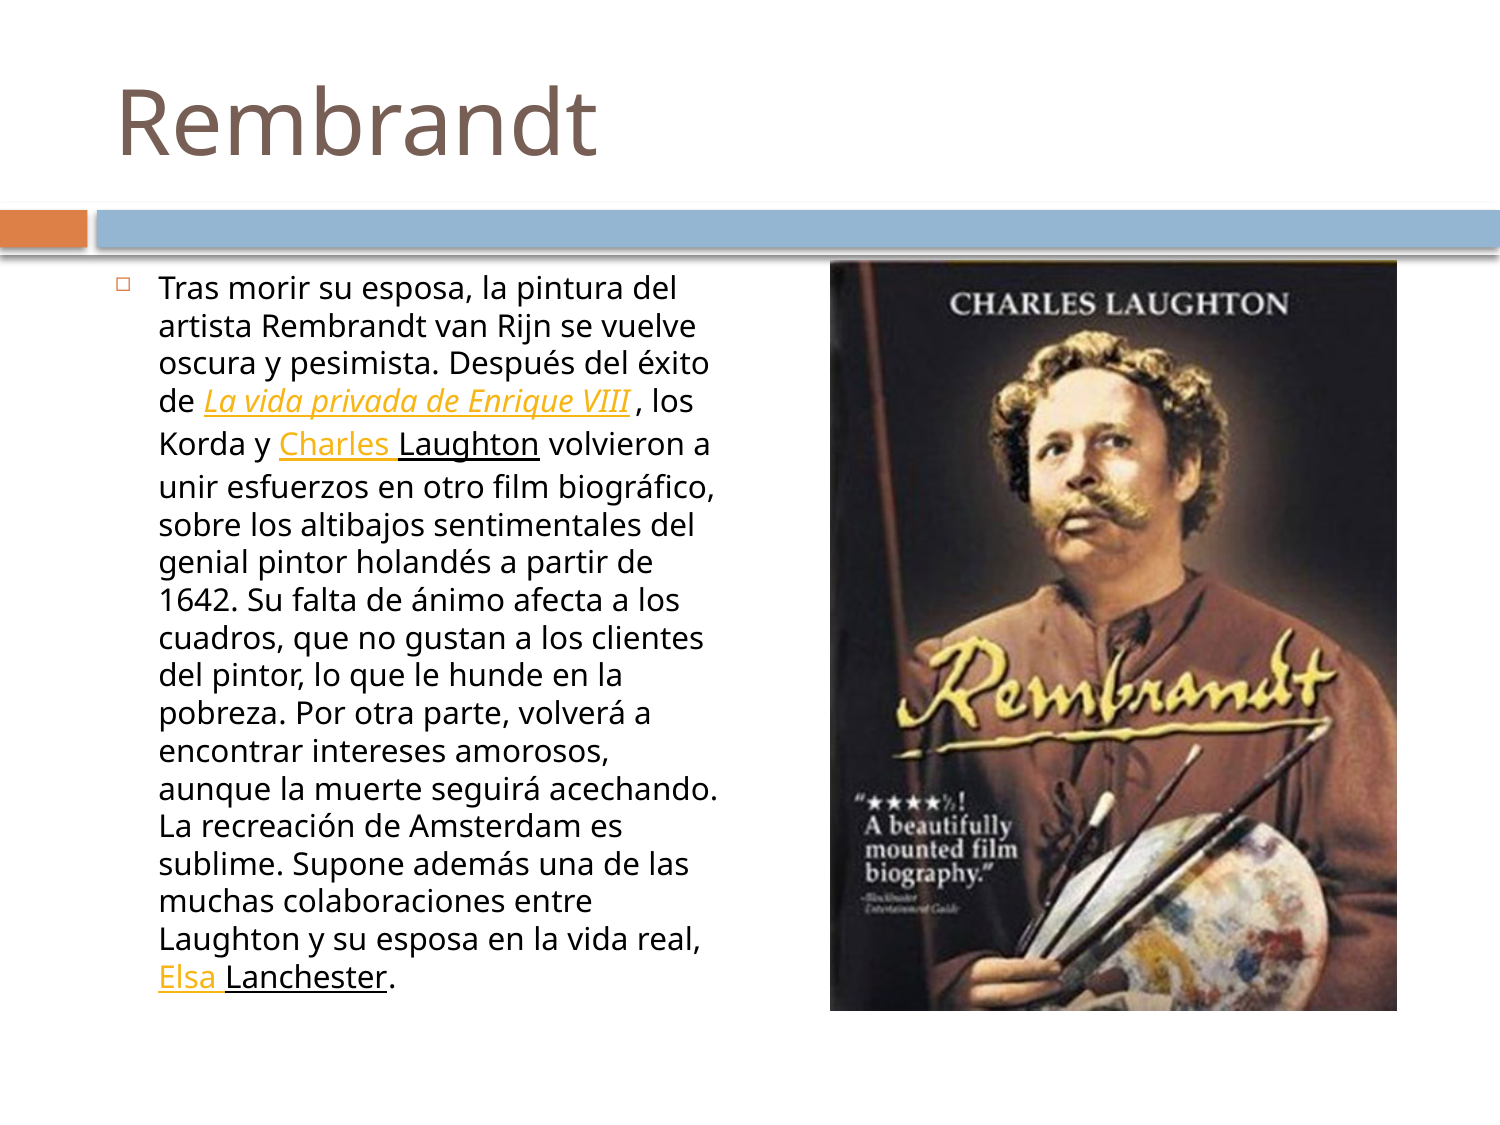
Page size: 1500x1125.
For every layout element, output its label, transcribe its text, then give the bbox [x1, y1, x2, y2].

title Rembrandt [99, 37, 1438, 200]
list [830, 260, 1397, 1011]
list Tras morir su esposa, la pintura del artista Rembrandt van Rijn se vuelve oscura y pesimista. Después del éxito de La vida privada de Enrique VIII, los Korda y Charles Laughton volvieron a unir esfuerzos en otro film biográfico, sobre los altibajos sentimentales del genial pintor holandés a partir de 1642. Su falta de ánimo afecta a los cuadros, que no gustan a los clientes del pintor, lo que le hunde en la pobreza. Por otra parte, volverá a encontrar intereses amorosos, aunque la muerte seguirá acechando. La recreación de Amsterdam es sublime. Supone además una de las muchas colaboraciones entre Laughton y su esposa en la vida real, Elsa Lanchester. [99, 260, 738, 1011]
